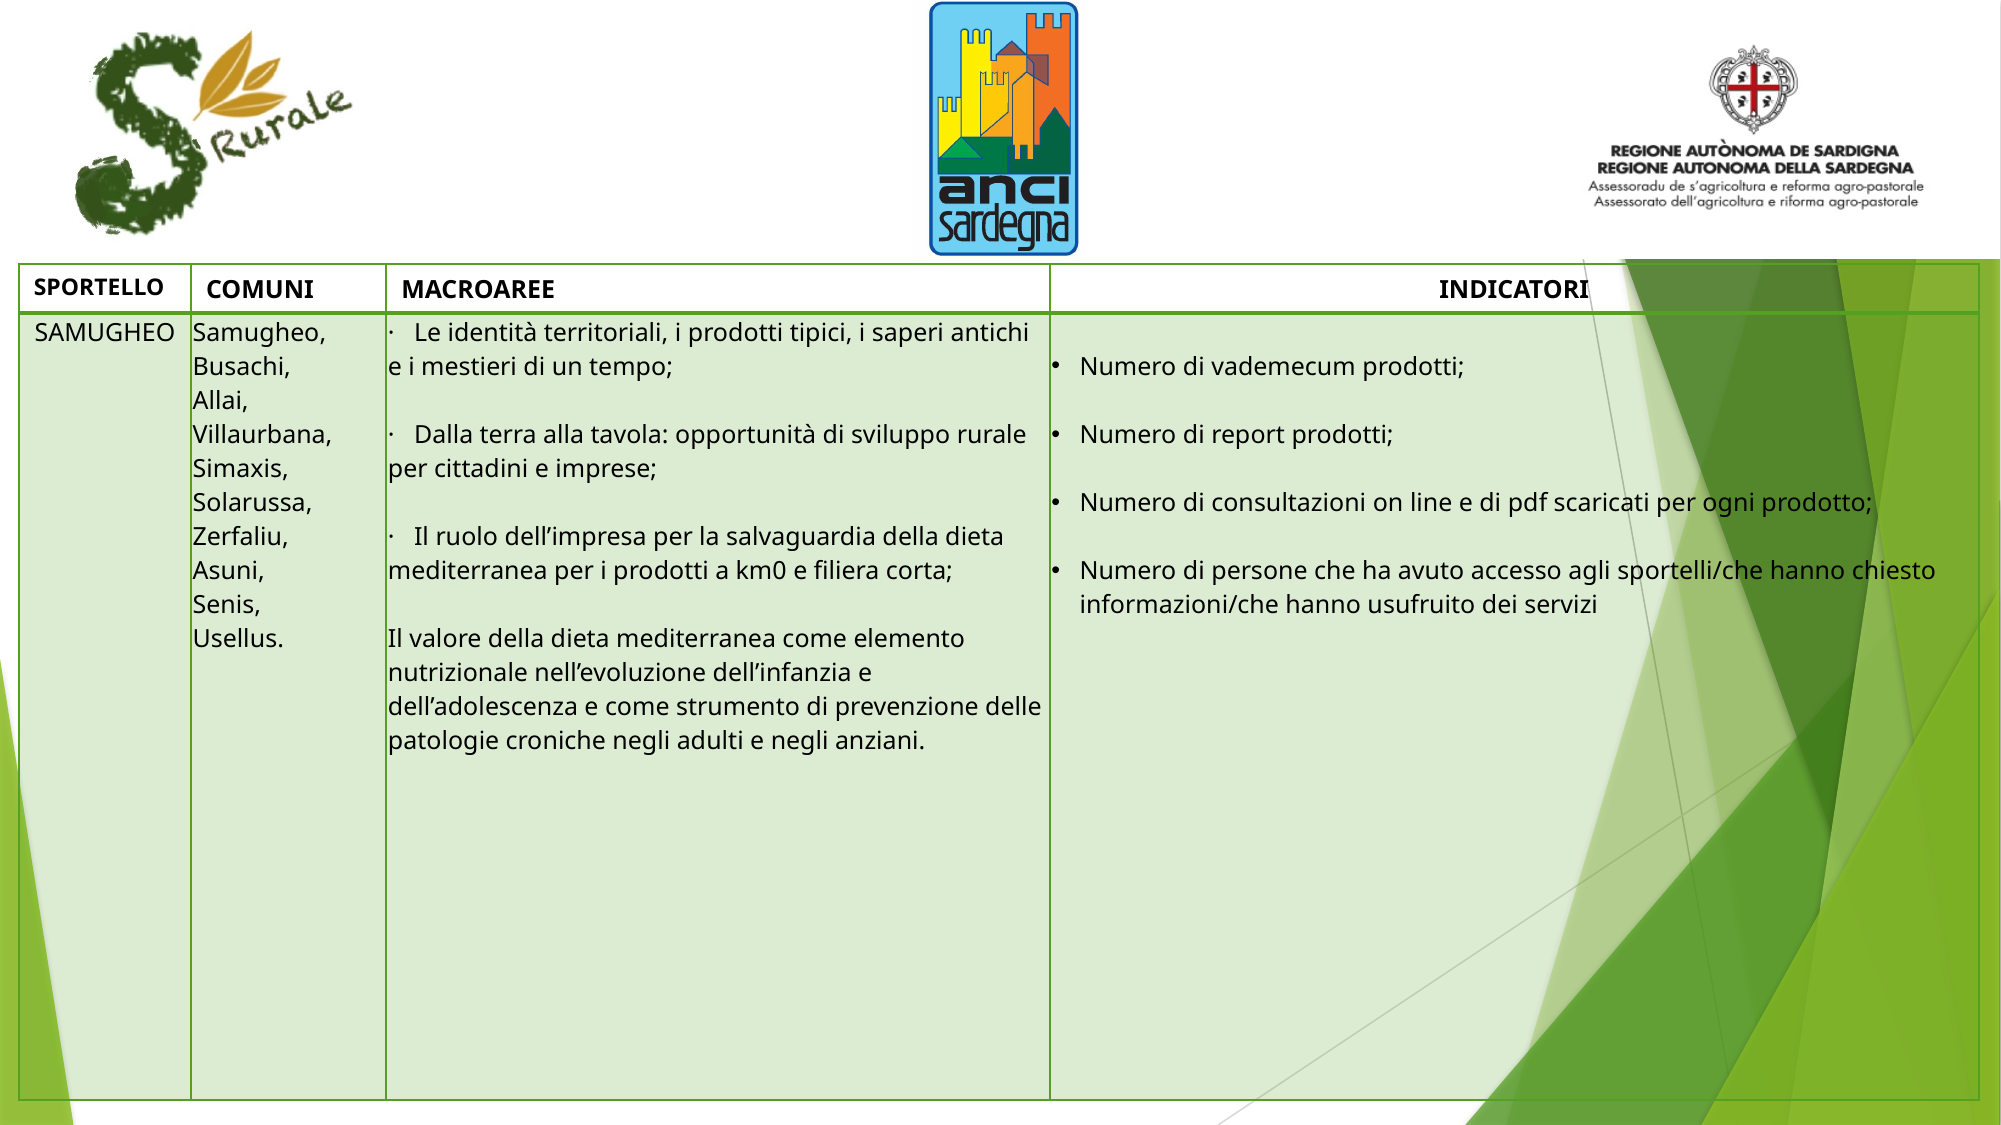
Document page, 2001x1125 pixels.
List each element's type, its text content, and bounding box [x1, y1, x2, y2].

table_cell Samugheo, Busachi, Allai, Villaurbana, Simaxis, Solarussa, Zerfaliu, Asuni, Senis, Usellus. [192, 315, 385, 1099]
table_cell Numero di vademecum prodotti; Numero di report prodotti; Numero di consultazioni on line e di pdf scaricati per ogni prodotto; Numero di persone che ha avuto accesso agli sportelli/che hanno chiesto informazioni/che hanno usufruito dei servizi [1051, 315, 1978, 1099]
picture [39, 6, 377, 256]
picture [1513, 0, 2000, 259]
table_cell SAMUGHEO [20, 315, 190, 1099]
table_header COMUNI [192, 265, 385, 311]
picture [911, 1, 1088, 259]
table_header SPORTELLO [20, 265, 190, 311]
table_cell · Le identità territoriali, i prodotti tipici, i saperi antichi e i mestieri di un tempo; · Dalla terra alla tavola: opportunità di sviluppo rurale per cittadini e imprese; · Il ruolo dell’impresa per la salvaguardia della dieta mediterranea per i prodotti a km0 e filiera corta; Il valore della dieta mediterranea come elemento nutrizionale nell’evoluzione dell’infanzia e dell’adolescenza e come strumento di prevenzione delle patologie croniche negli adulti e negli anziani. [387, 315, 1049, 1099]
table_header MACROAREE [387, 265, 1049, 311]
table_header INDICATORI [1051, 265, 1978, 311]
